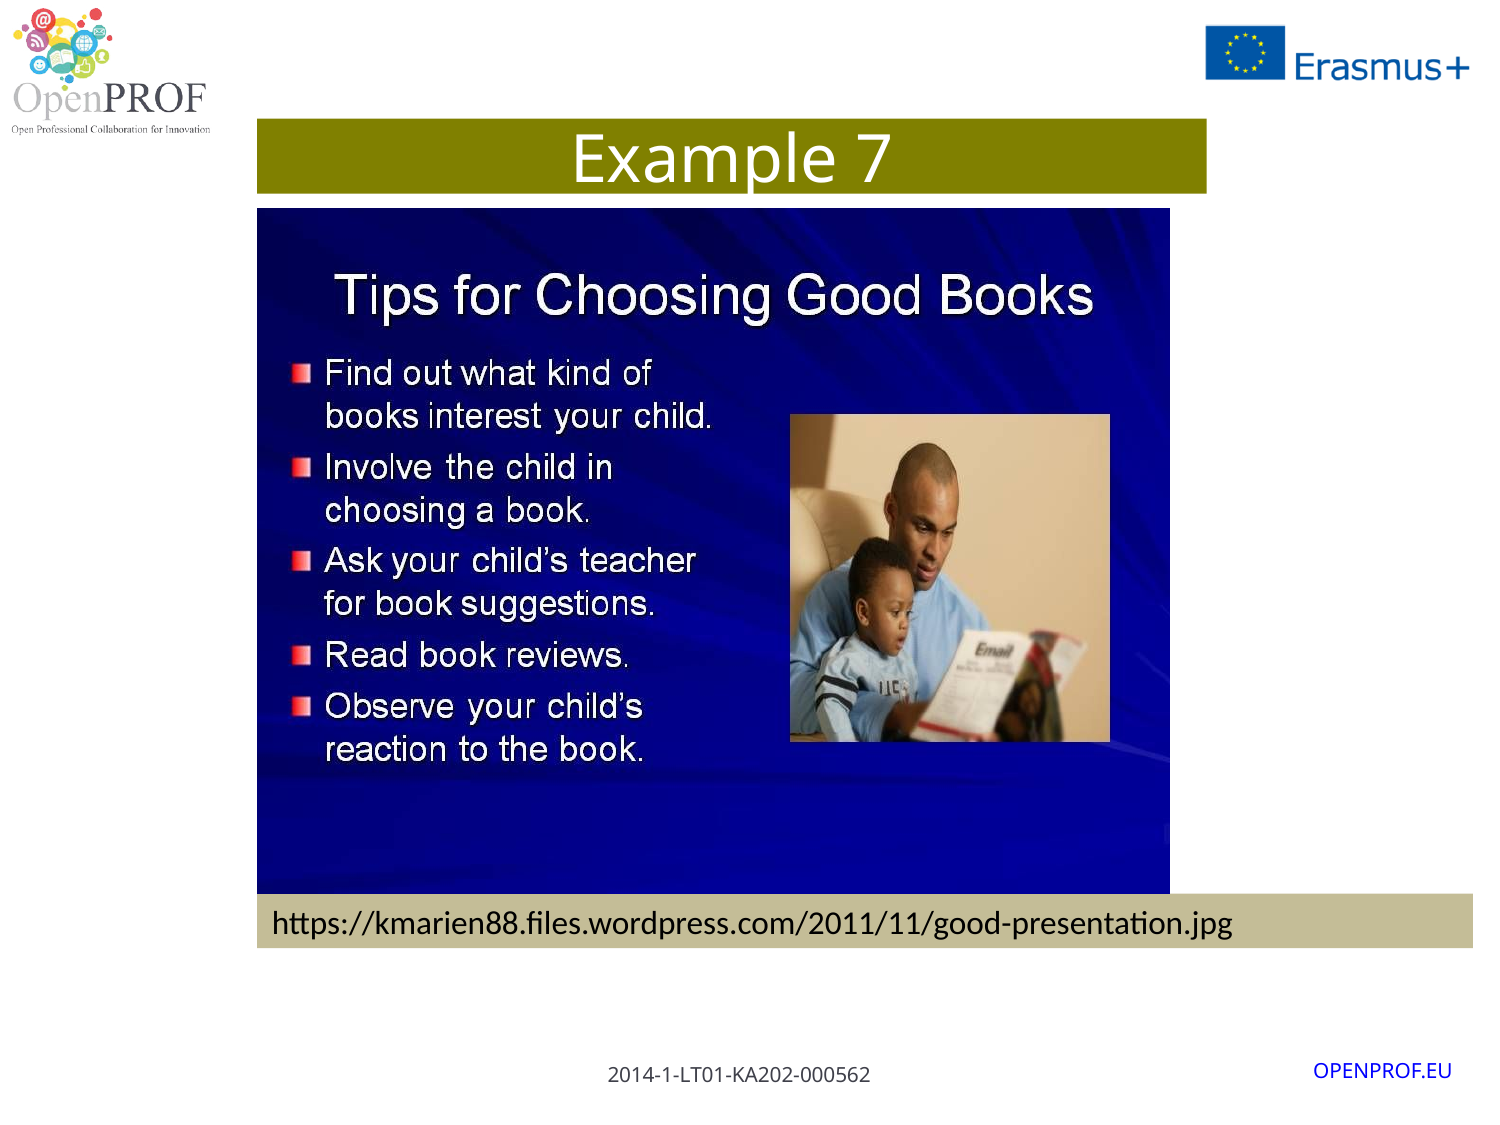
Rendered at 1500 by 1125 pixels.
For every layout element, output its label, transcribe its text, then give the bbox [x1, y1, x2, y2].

text_box https://kmarien88.files.wordpress.com/2011/11/good-presentation.jpg [257, 893, 1473, 949]
picture [256, 208, 1171, 894]
picture [1202, 24, 1471, 84]
title Example 7 [257, 118, 1207, 194]
picture [0, 0, 212, 143]
